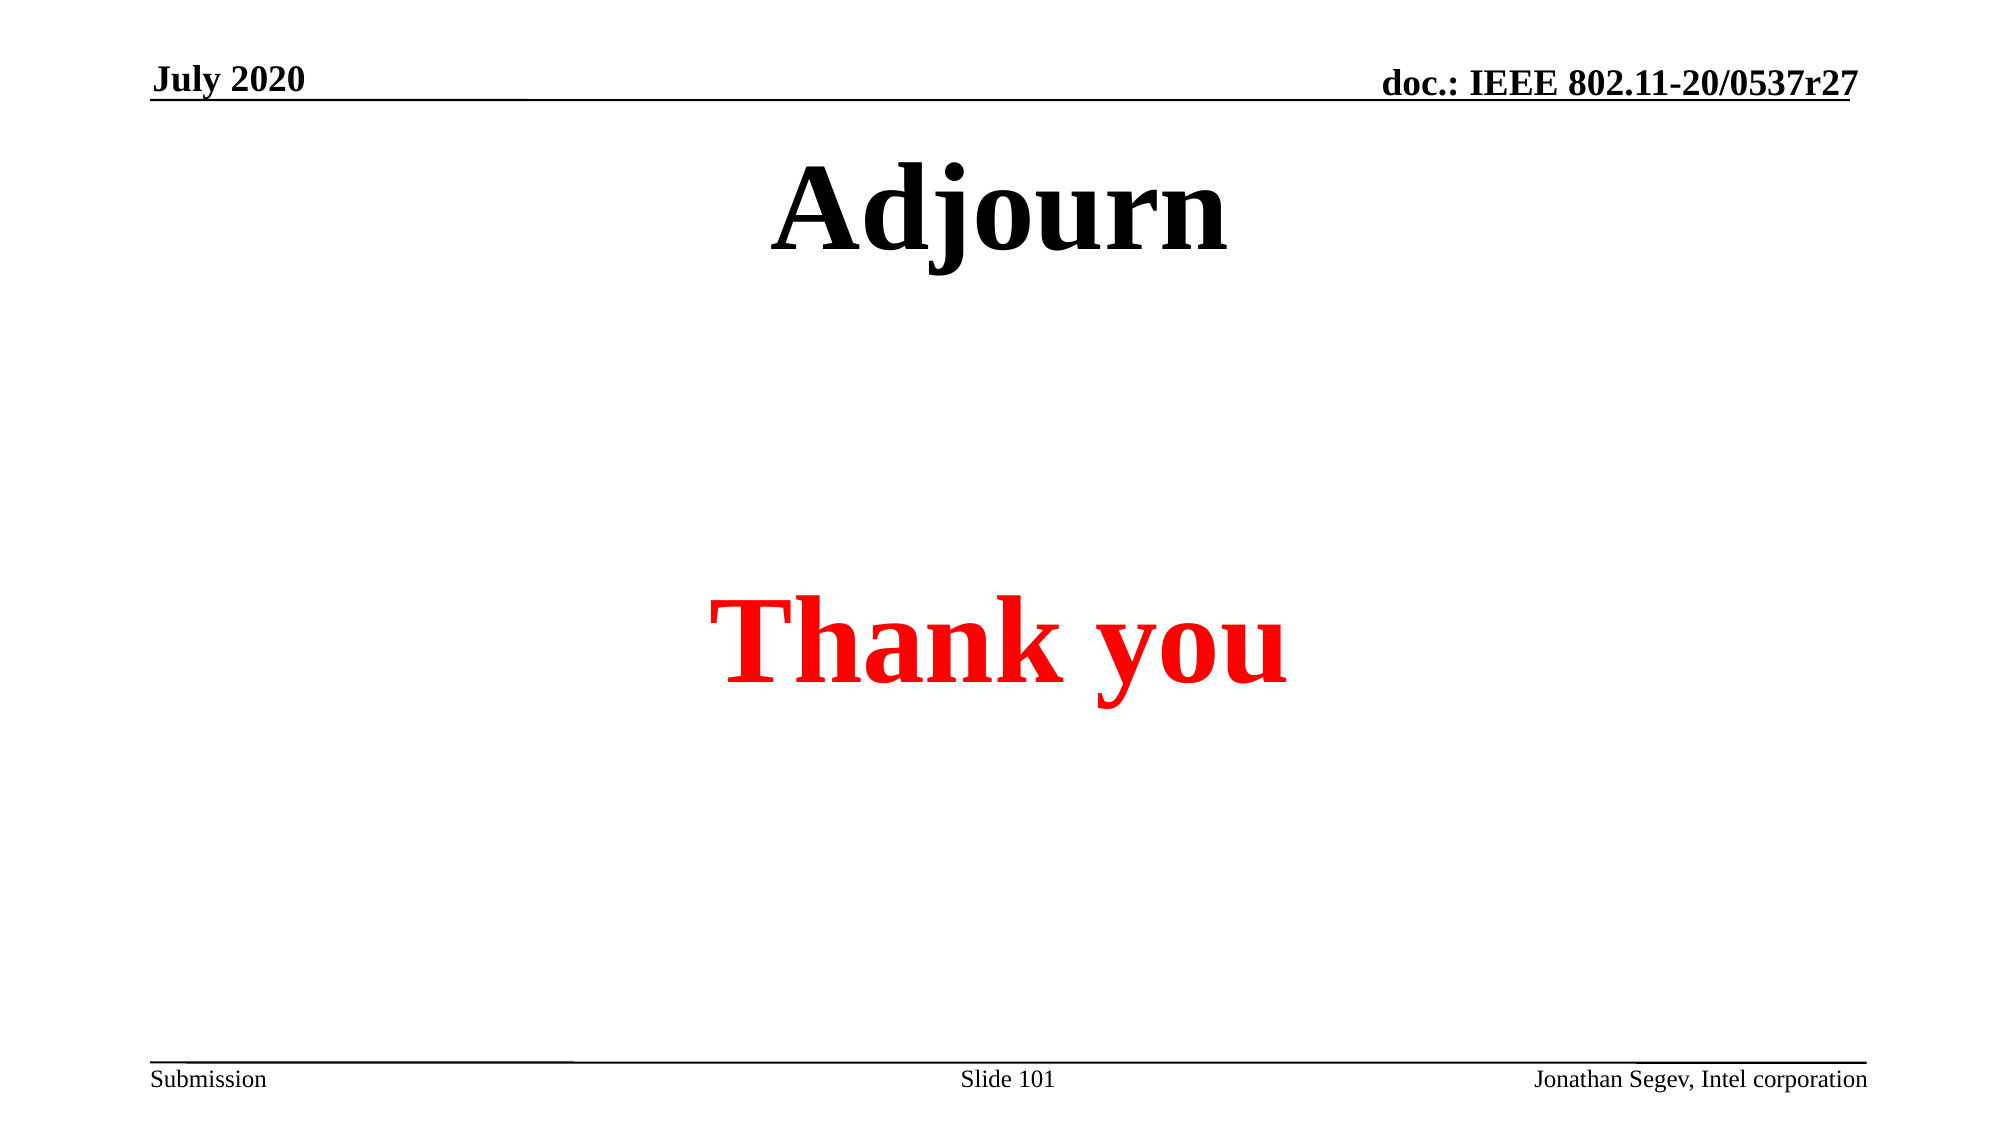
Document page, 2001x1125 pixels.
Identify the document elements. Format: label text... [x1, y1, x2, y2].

footer Jonathan Segev, Intel corporation [1171, 1061, 1869, 1093]
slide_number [152, 54, 563, 100]
slide_number Slide 101 [950, 1061, 1067, 1123]
list Thank you [149, 324, 1850, 1000]
title Adjourn [149, 112, 1850, 288]
